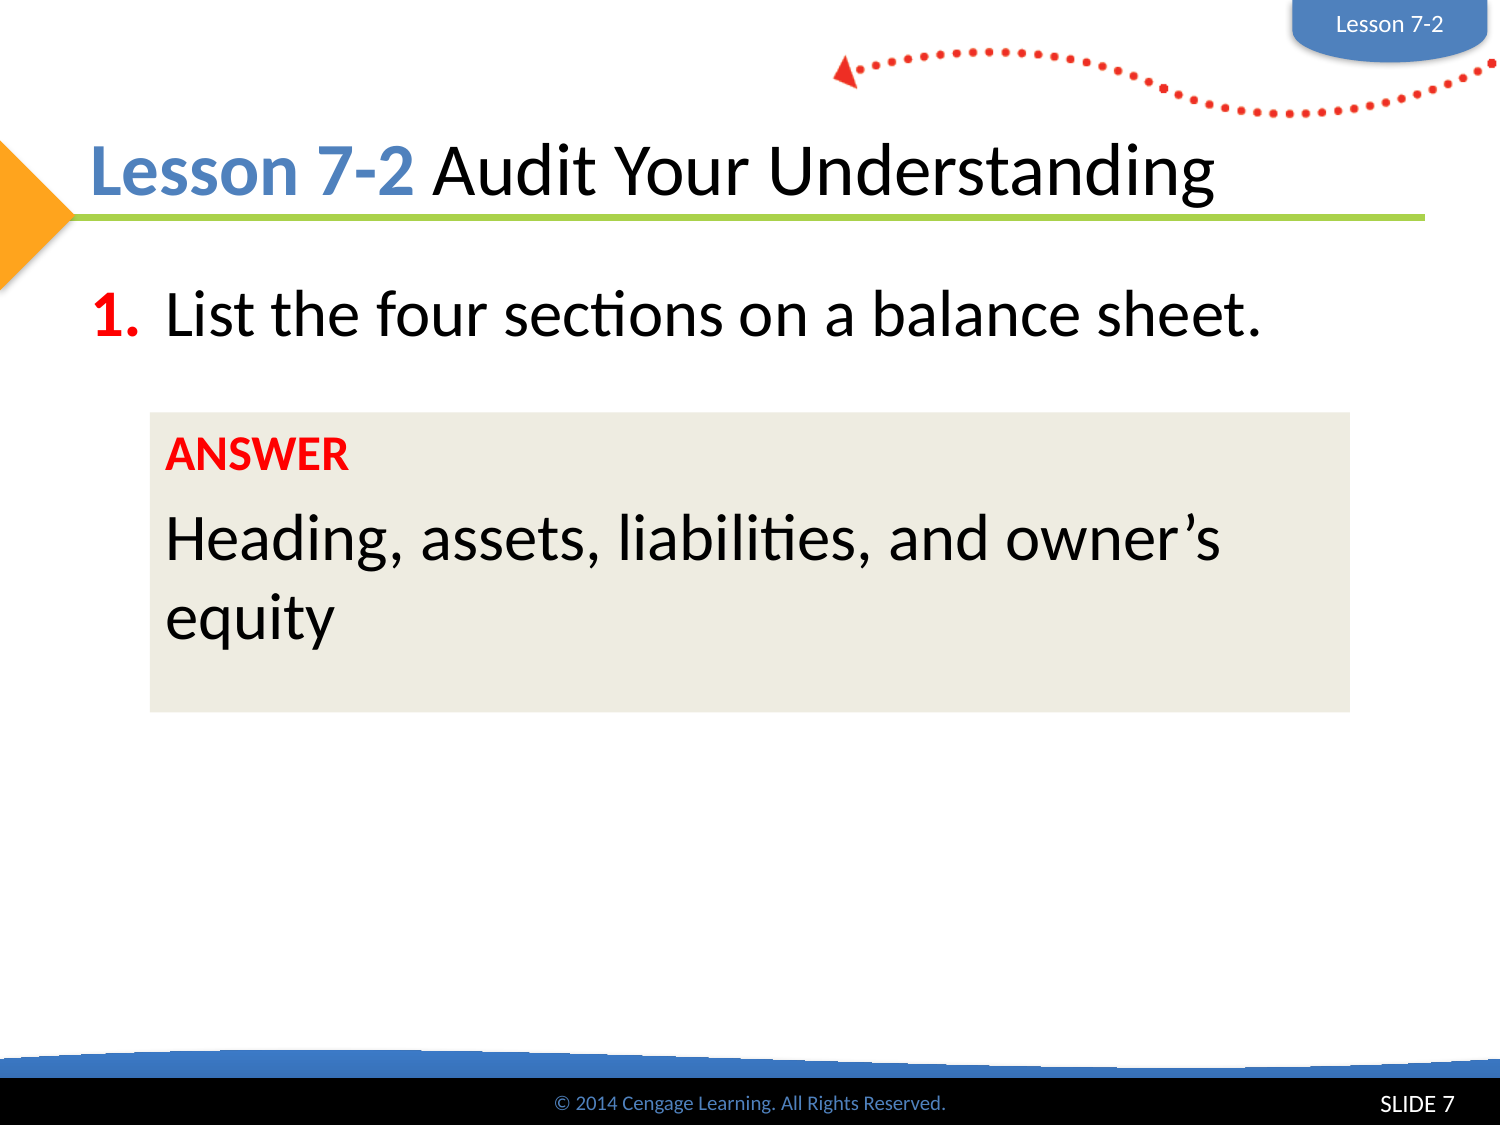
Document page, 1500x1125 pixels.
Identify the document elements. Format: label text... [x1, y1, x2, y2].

text_box [0, 138, 78, 293]
slide_number SLIDE 7 [1170, 1080, 1470, 1125]
list 1. List the four sections on a balance sheet. [75, 262, 1425, 1005]
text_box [1292, 0, 1488, 63]
text_box ANSWER Heading, assets, liabilities, and owner’s equity [149, 412, 1350, 713]
title Lesson 7-2 Audit Your Understanding [75, 29, 1350, 218]
picture [827, 37, 1500, 126]
